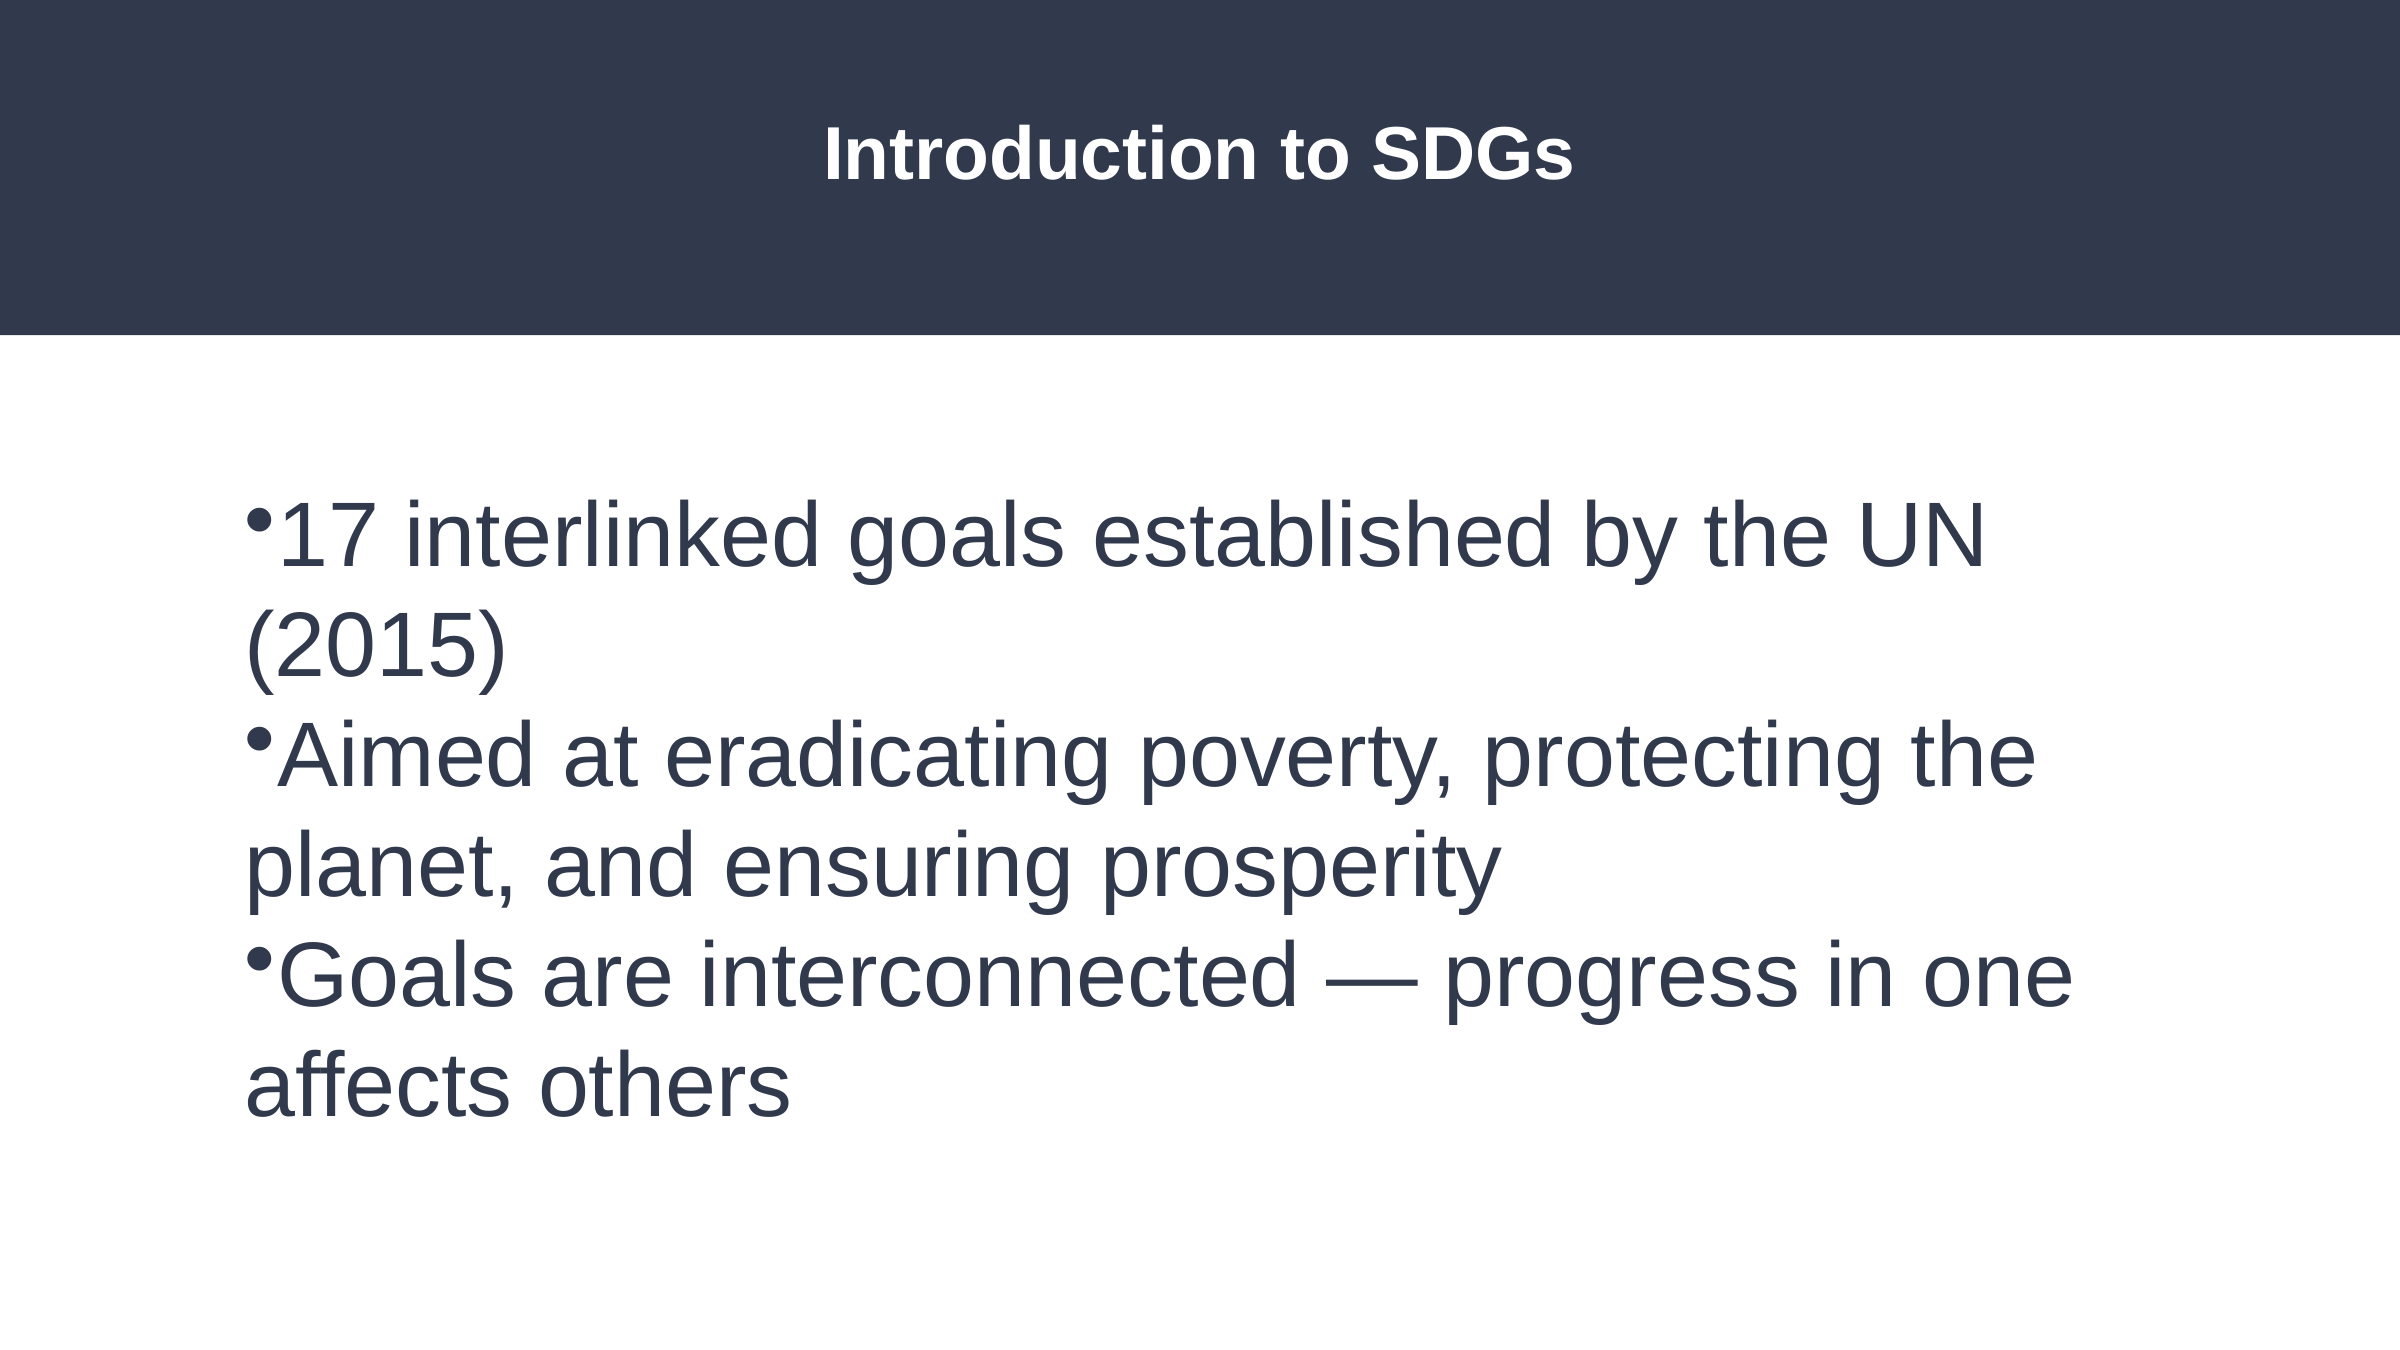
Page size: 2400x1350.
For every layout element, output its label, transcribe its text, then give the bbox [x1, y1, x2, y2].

text_box Introduction to SDGs [599, 97, 1800, 203]
text_box 17 interlinked goals established by the UN (2015) Aimed at eradicating poverty, protecting the planet, and ensuring prosperity Goals are interconnected — progress in one affects others [229, 467, 2197, 1143]
